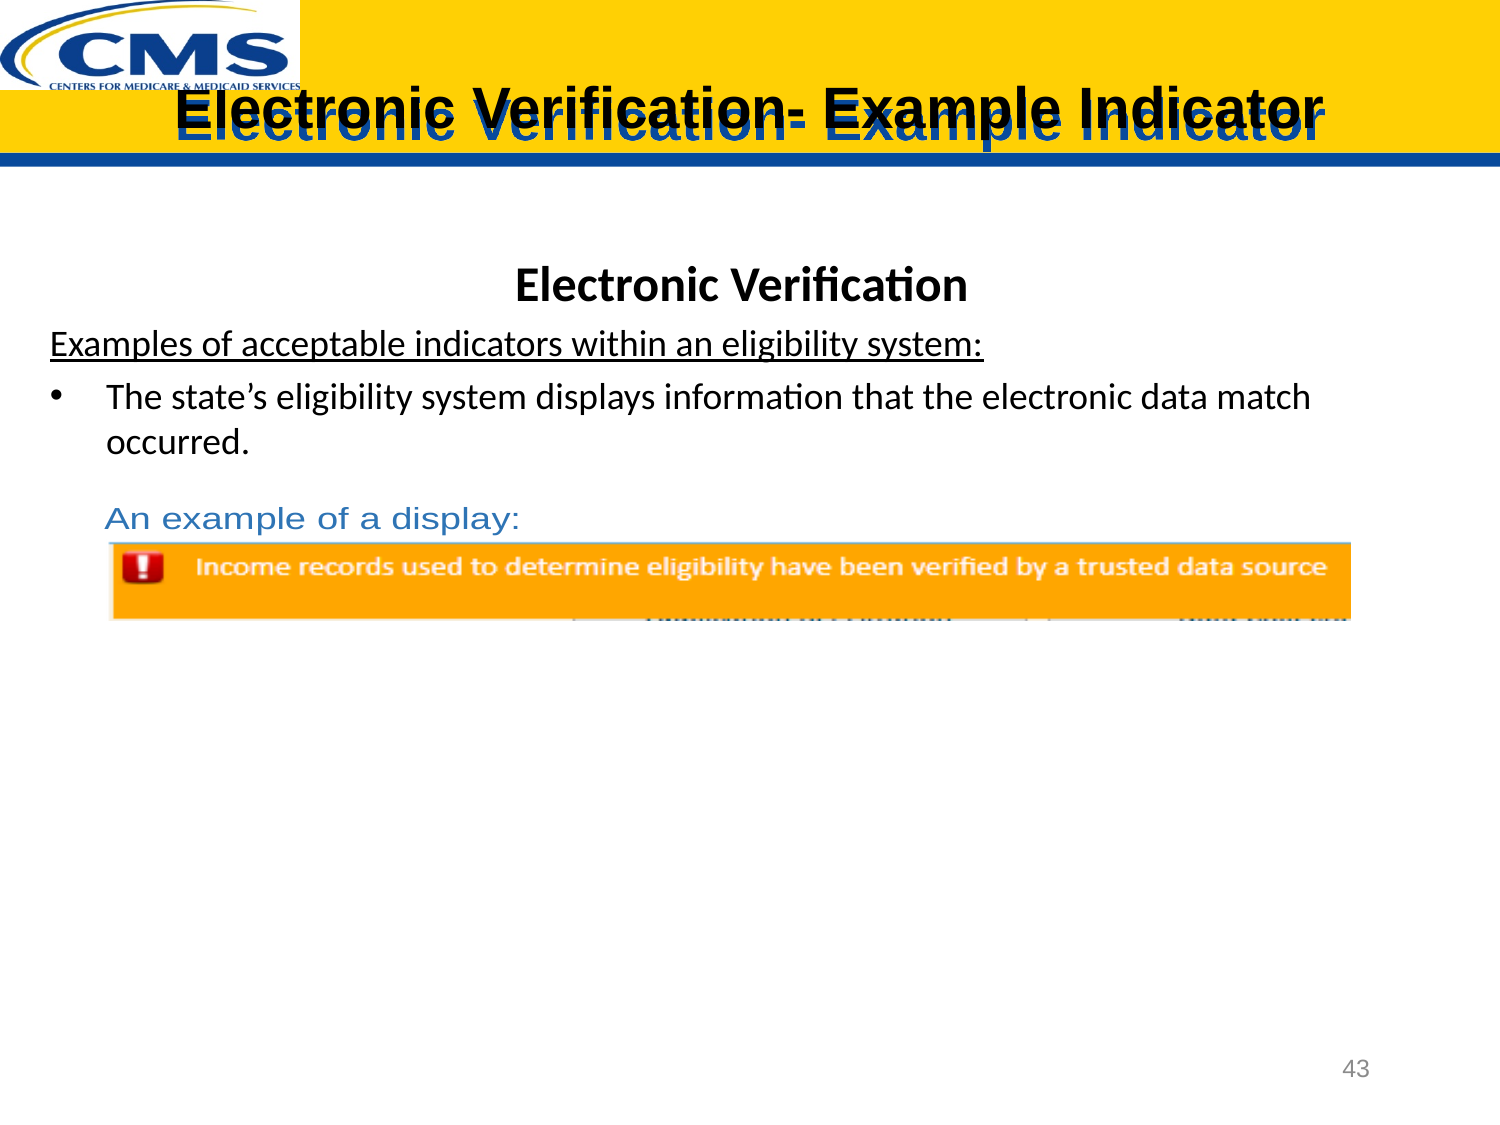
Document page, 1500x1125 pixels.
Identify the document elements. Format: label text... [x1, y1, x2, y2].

title Electronic Verification- Example Indicator [0, 22, 1500, 188]
picture [12, 500, 1476, 688]
list Electronic Verification Examples of acceptable indicators within an eligibility system: The state’s eligibility system displays information that the electronic data match occurred. [34, 696, 1450, 1103]
picture [0, 0, 300, 90]
list Electronic Verification Examples of acceptable indicators within an eligibility system: The state’s eligibility system displays information that the electronic data match occurred. [34, 201, 1450, 499]
